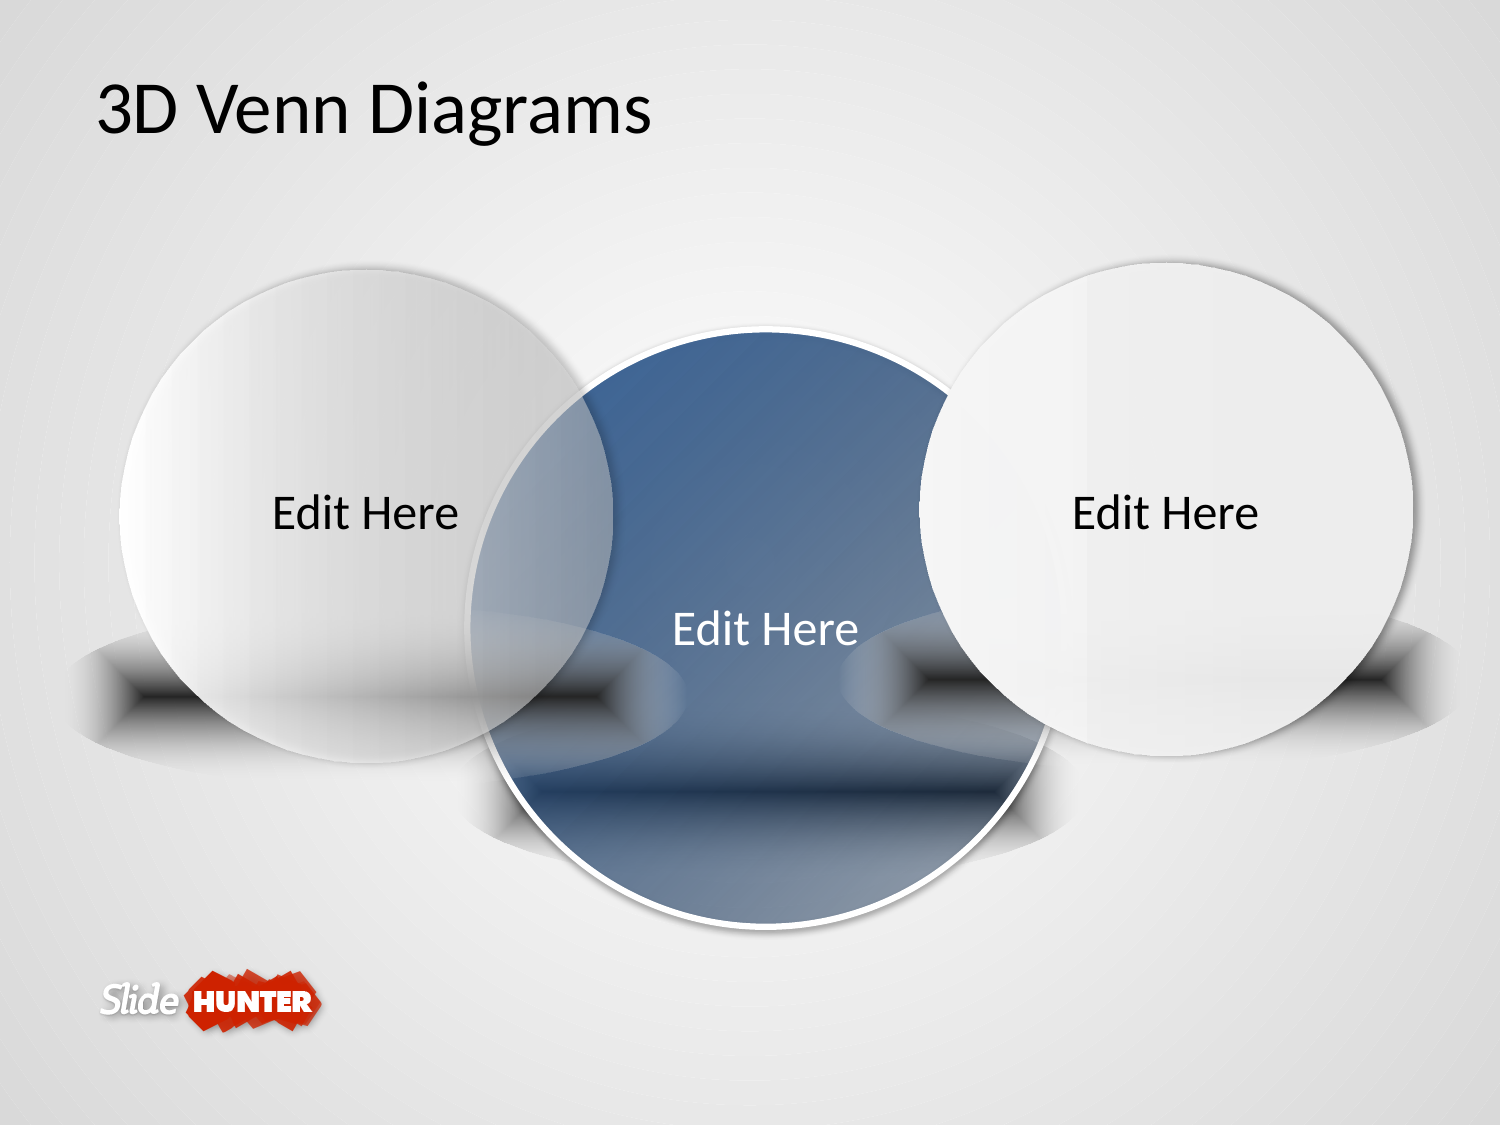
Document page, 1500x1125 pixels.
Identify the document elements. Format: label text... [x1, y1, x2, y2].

text_box [117, 267, 615, 765]
text_box Edit Here [568, 587, 963, 663]
text_box [837, 621, 1473, 771]
text_box [52, 631, 688, 788]
text_box Edit Here [168, 472, 563, 547]
text_box [504, 663, 1036, 930]
text_box [968, 765, 1086, 863]
text_box Edit Here [968, 472, 1363, 547]
title 3D Venn Diagrams [75, 45, 1425, 162]
text_box [917, 260, 1415, 759]
picture [99, 967, 322, 1033]
text_box [589, 326, 948, 587]
text_box [450, 780, 563, 862]
